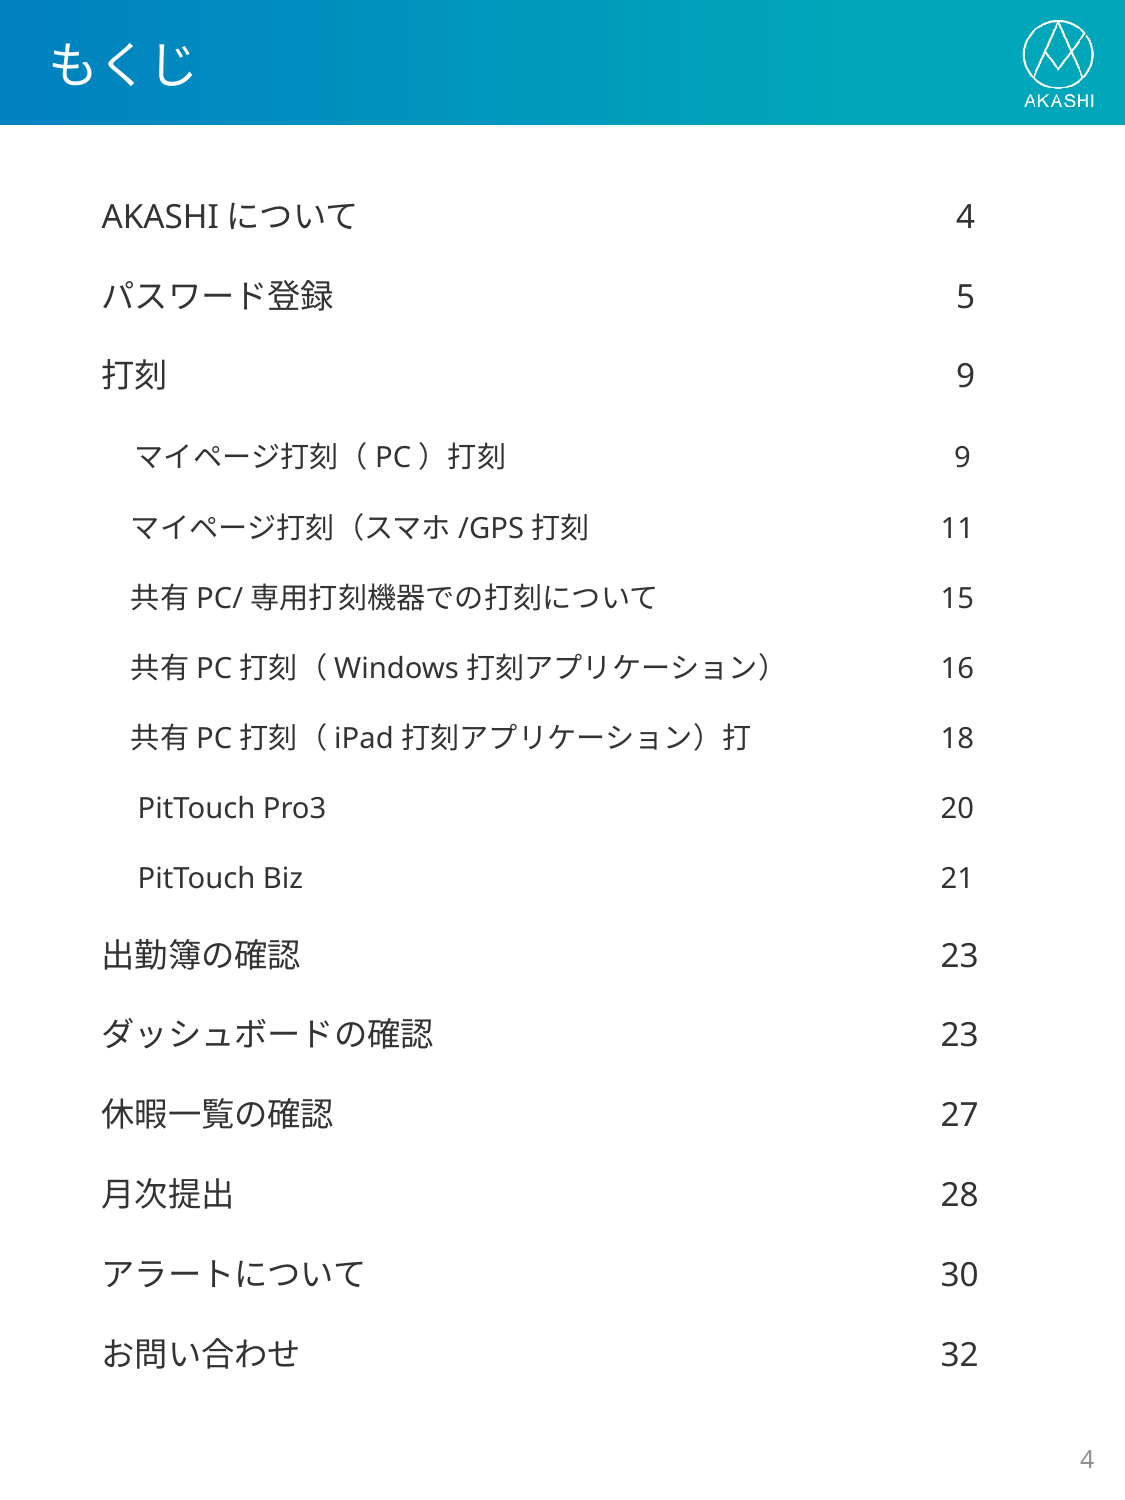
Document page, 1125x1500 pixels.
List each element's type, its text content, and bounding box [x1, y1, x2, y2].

slide_number 3 [856, 1420, 1110, 1500]
text_box AKASHIについて 4 パスワード登録 5 打刻 9 マイページ打刻（PC）打刻 9 マイページ打刻（スマホ/GPS打刻 11 共有PC/専用打刻機器での打刻について 15 共有PC打刻（Windows打刻アプリケーション） 16 共有PC打刻（iPad打刻アプリケーション）打 18 PitTouch Pro3 20 PitTouch Biz 21 出勤簿の確認 23 ダッシュボードの確認 23 休暇一覧の確認 27 月次提出 28 アラートについて 30 お問い合わせ 32 [86, 147, 1098, 1381]
picture [1045, 9, 1103, 117]
title もくじ [33, 0, 1045, 123]
